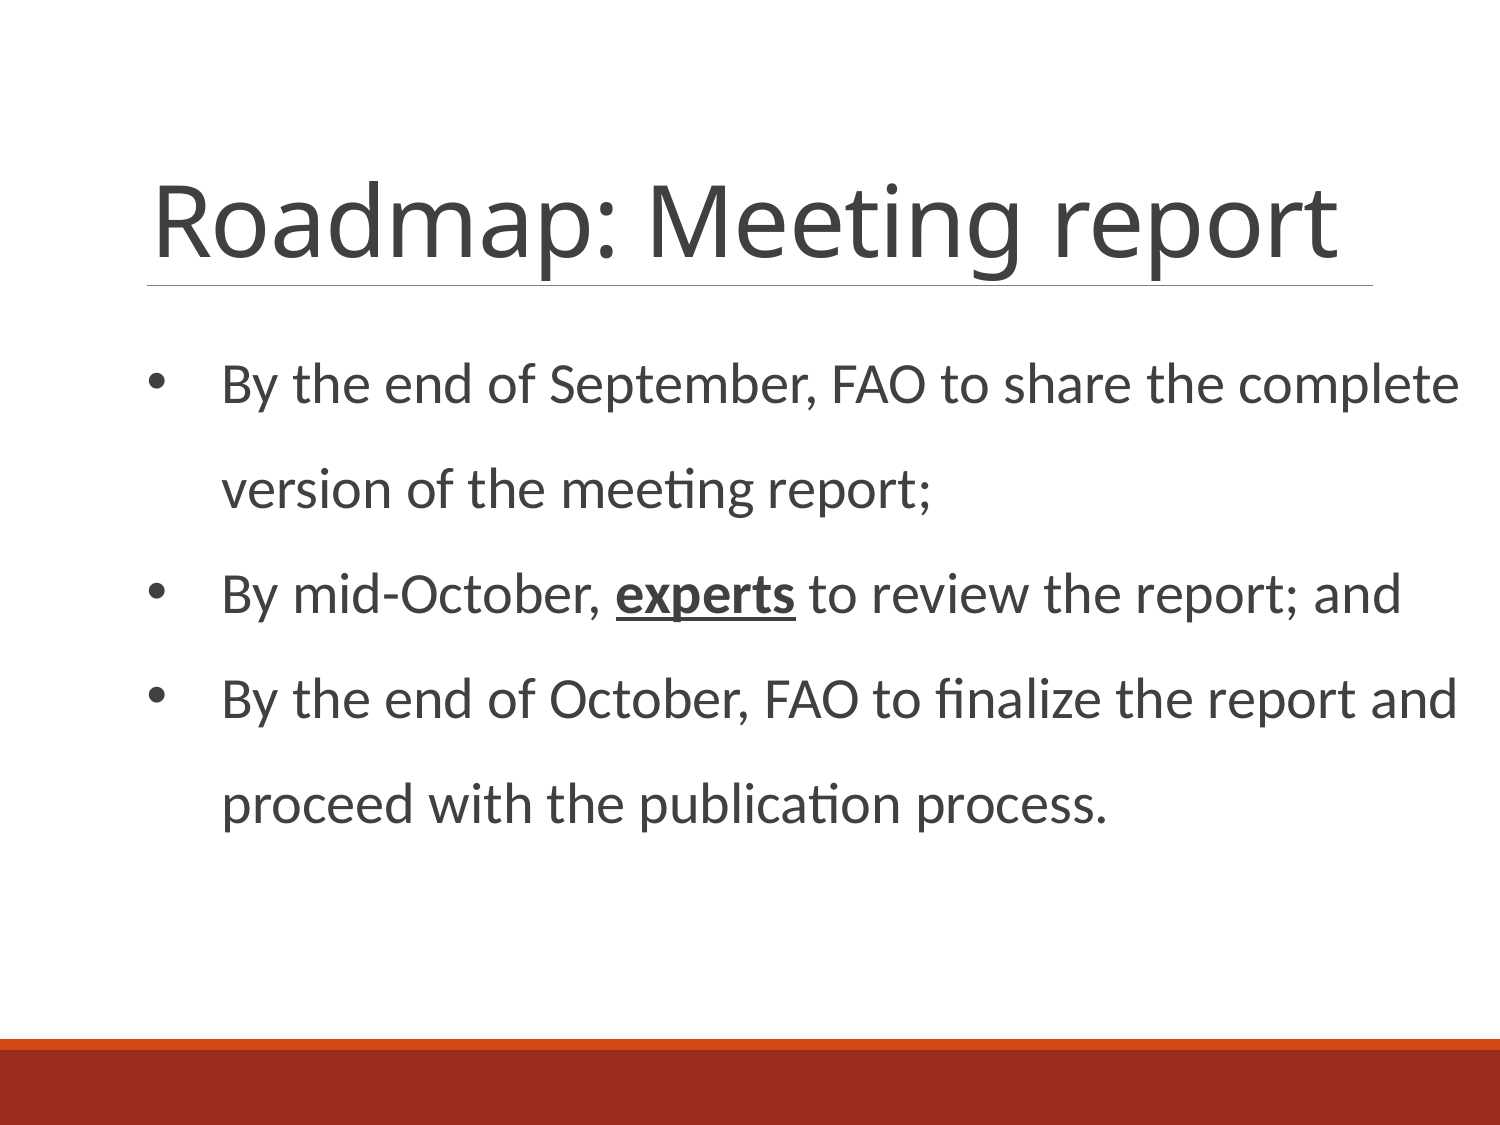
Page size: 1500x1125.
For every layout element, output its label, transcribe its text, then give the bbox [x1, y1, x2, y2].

text_box By the end of September, FAO to share the complete version of the meeting report; By mid-October, experts to review the report; and By the end of October, FAO to finalize the report and proceed with the publication process. [146, 302, 1472, 1028]
title Roadmap: Meeting report [135, 47, 1373, 285]
